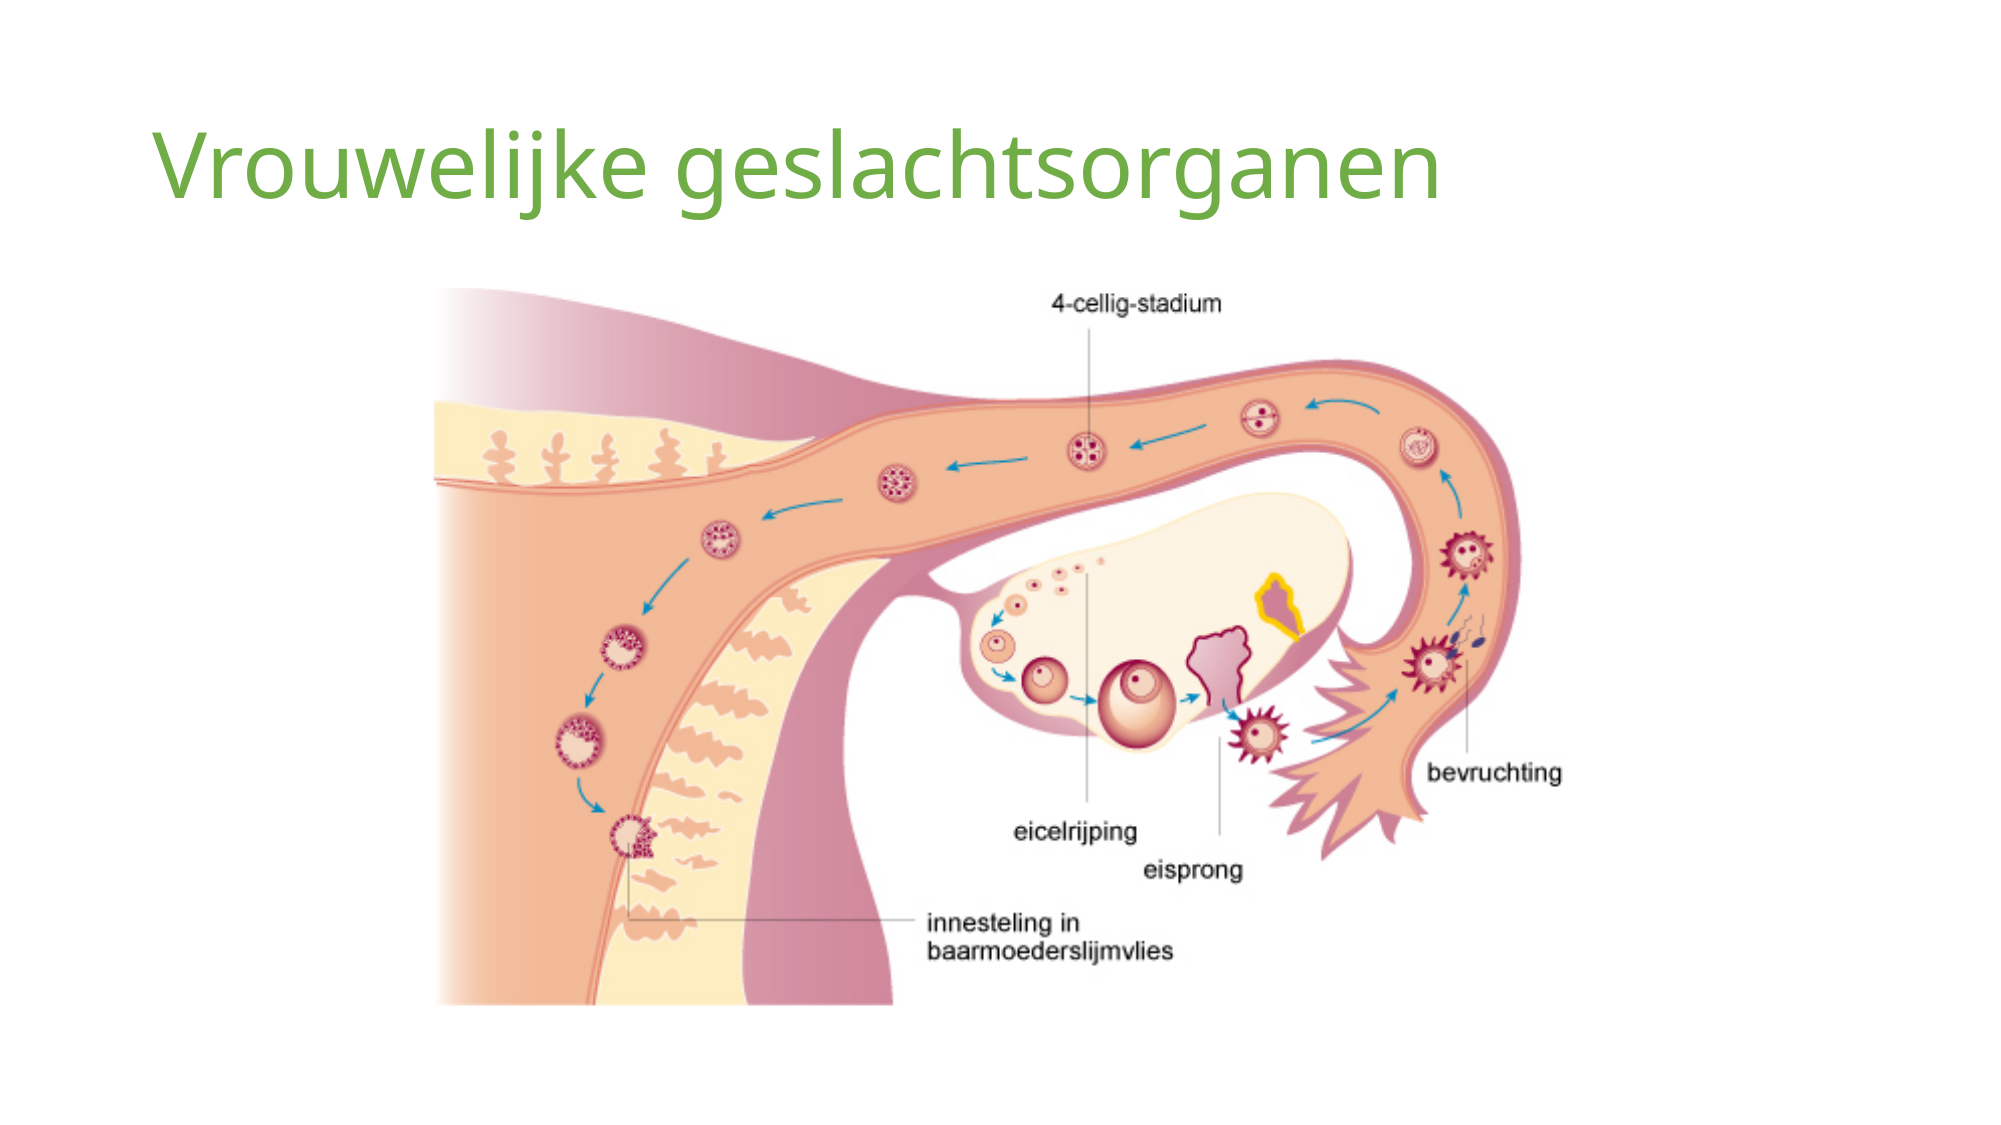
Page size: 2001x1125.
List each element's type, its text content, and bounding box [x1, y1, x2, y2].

title Vrouwelijke geslachtsorganen [137, 59, 1863, 278]
picture [432, 288, 1565, 1008]
